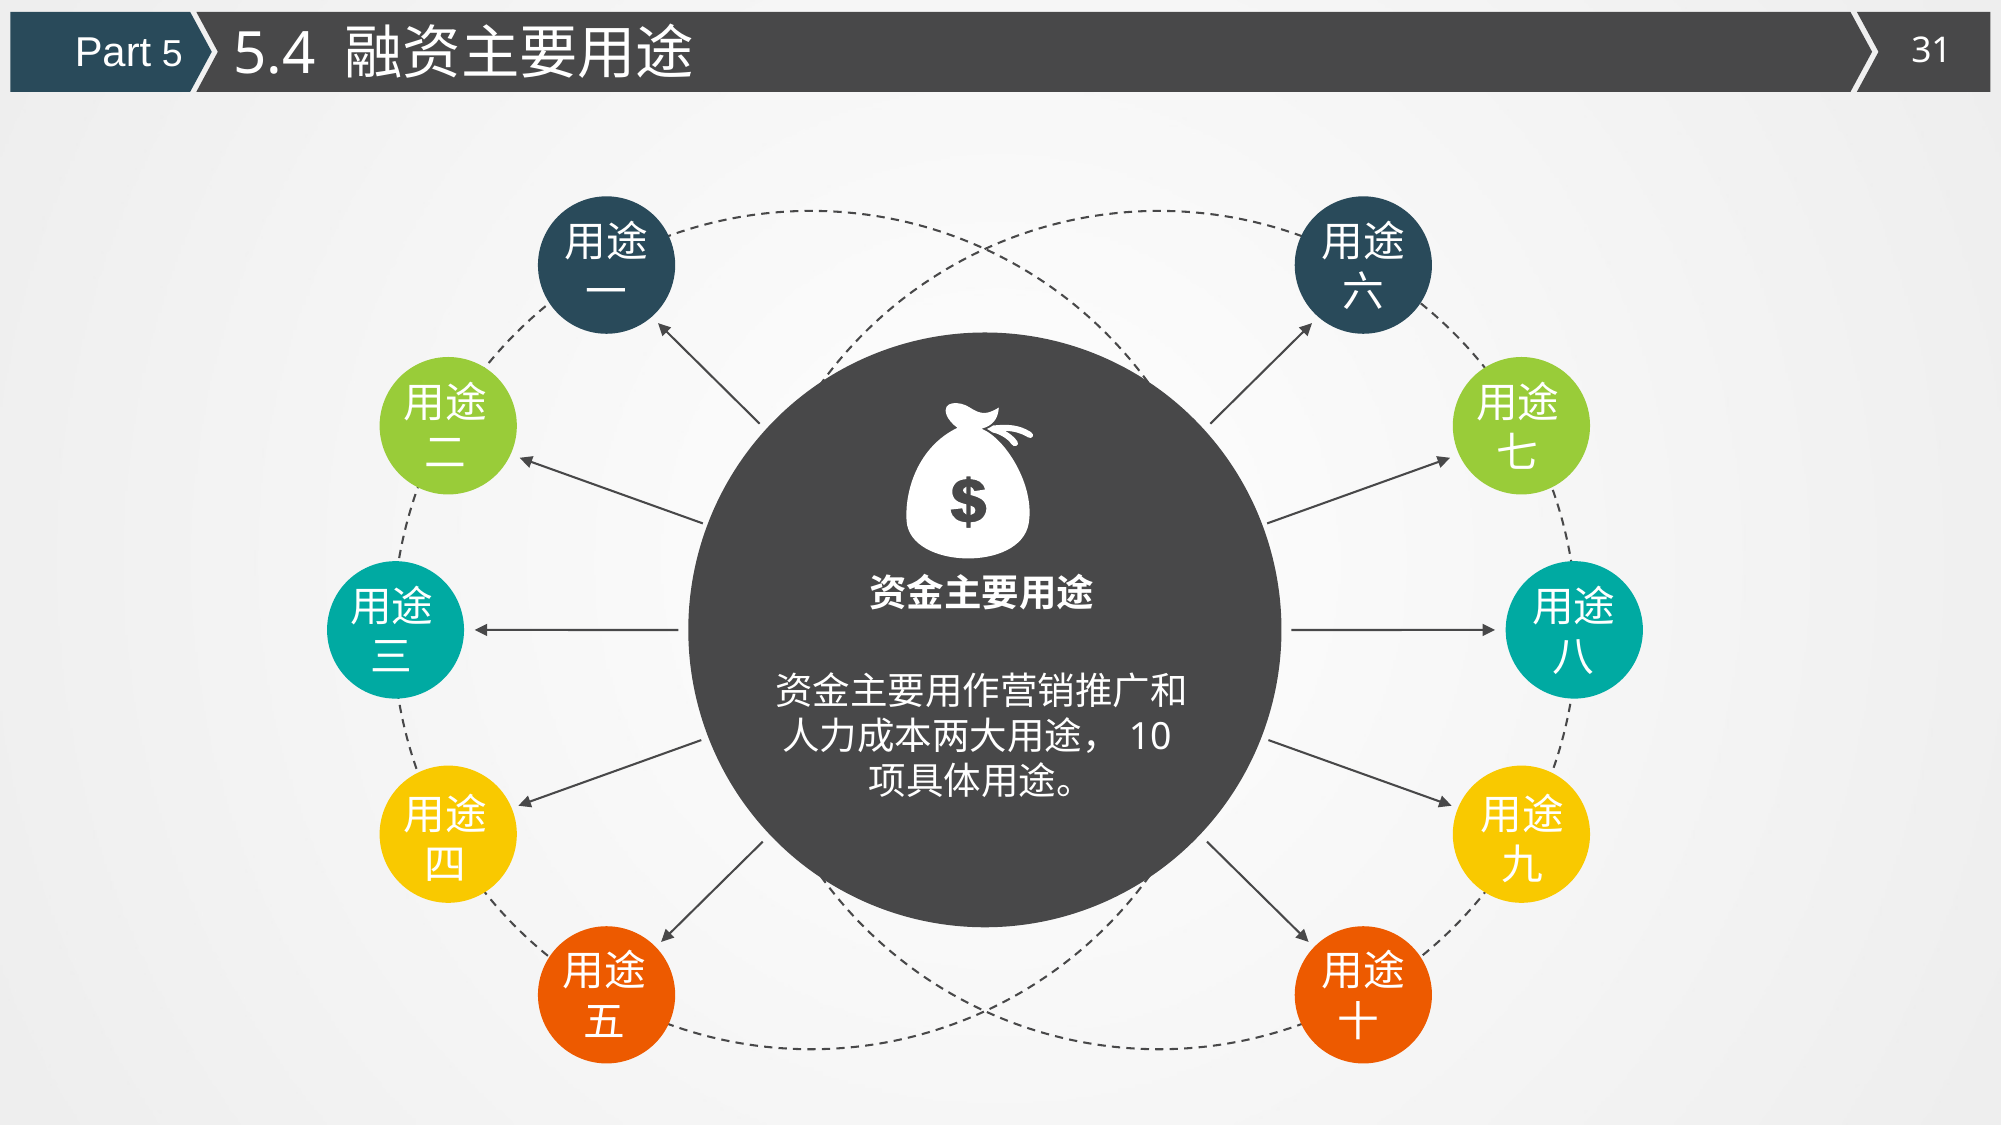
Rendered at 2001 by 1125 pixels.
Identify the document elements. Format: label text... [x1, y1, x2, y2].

text_box [1268, 739, 1447, 808]
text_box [1452, 765, 1591, 904]
picture [0, 0, 2001, 1125]
text_box [474, 623, 679, 637]
text_box [688, 332, 1282, 928]
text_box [1294, 196, 1433, 334]
text_box [906, 403, 1033, 559]
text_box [379, 765, 518, 904]
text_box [1505, 560, 1644, 699]
text_box 资金主要用途 [723, 560, 1240, 621]
text_box 资金主要用作营销推广和人力成本两大用途，10项具体用途。 [759, 659, 1204, 810]
text_box [823, 210, 1571, 1050]
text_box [537, 196, 676, 334]
text_box [1291, 623, 1496, 637]
text_box [522, 456, 703, 524]
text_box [379, 356, 518, 495]
text_box Part 5 [22, 17, 198, 83]
text_box [399, 210, 984, 1050]
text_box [1452, 356, 1591, 495]
text_box [1267, 456, 1447, 524]
text_box 5.4 融资主要用途 [218, 7, 1046, 93]
text_box [522, 739, 702, 808]
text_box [537, 925, 676, 1064]
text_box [1294, 925, 1433, 1064]
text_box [326, 560, 465, 699]
